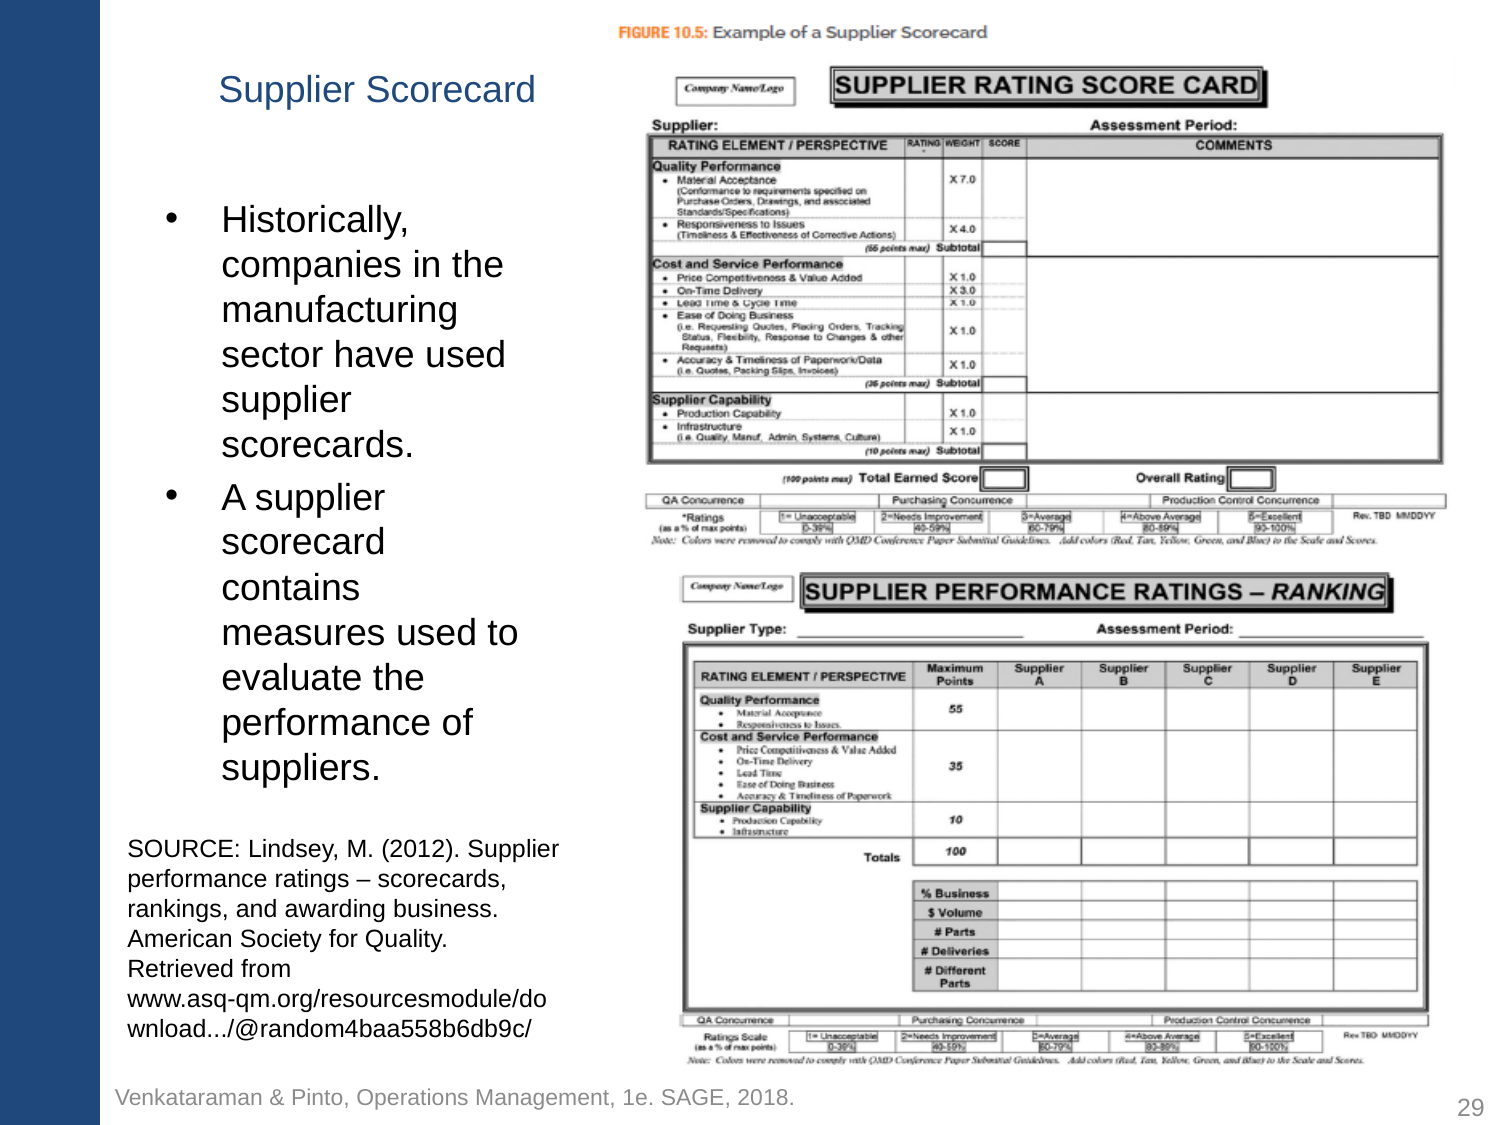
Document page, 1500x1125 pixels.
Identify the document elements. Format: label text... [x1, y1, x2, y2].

slide_number 29 [1425, 1087, 1500, 1125]
text_box SOURCE: Lindsey, M. (2012). Supplier performance ratings – scorecards, rankings, and awarding business. American Society for Quality. Retrieved from www.asq-qm.org/resourcesmodule/download.../@random4baa558b6db9c/ [112, 825, 575, 1050]
picture [612, 1, 1500, 1076]
list Historically, companies in the manufacturing sector have used supplier scorecards. A supplier scorecard contains measures used to evaluate the performance of suppliers. [150, 187, 538, 400]
footer Venkataraman & Pinto, Operations Management, 1e. SAGE, 2018. [99, 1074, 1250, 1125]
title Supplier Scorecard [125, 24, 607, 150]
